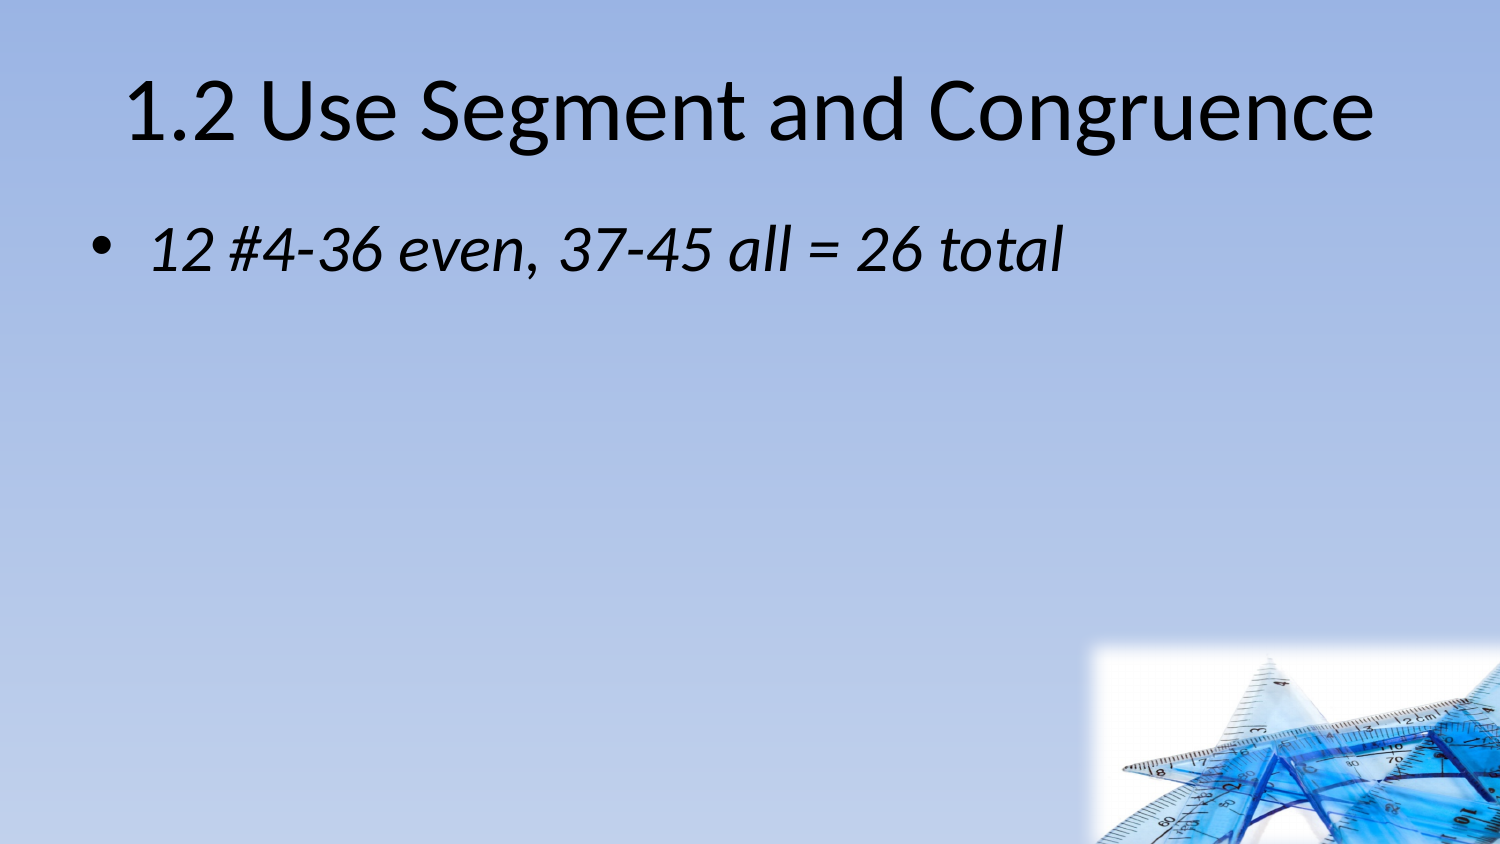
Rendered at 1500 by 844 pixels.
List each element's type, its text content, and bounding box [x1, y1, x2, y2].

list 12 #4-36 even, 37-45 all = 26 total [75, 196, 1425, 754]
picture [1103, 656, 1500, 838]
title 1.2 Use Segment and Congruence [75, 33, 1425, 175]
